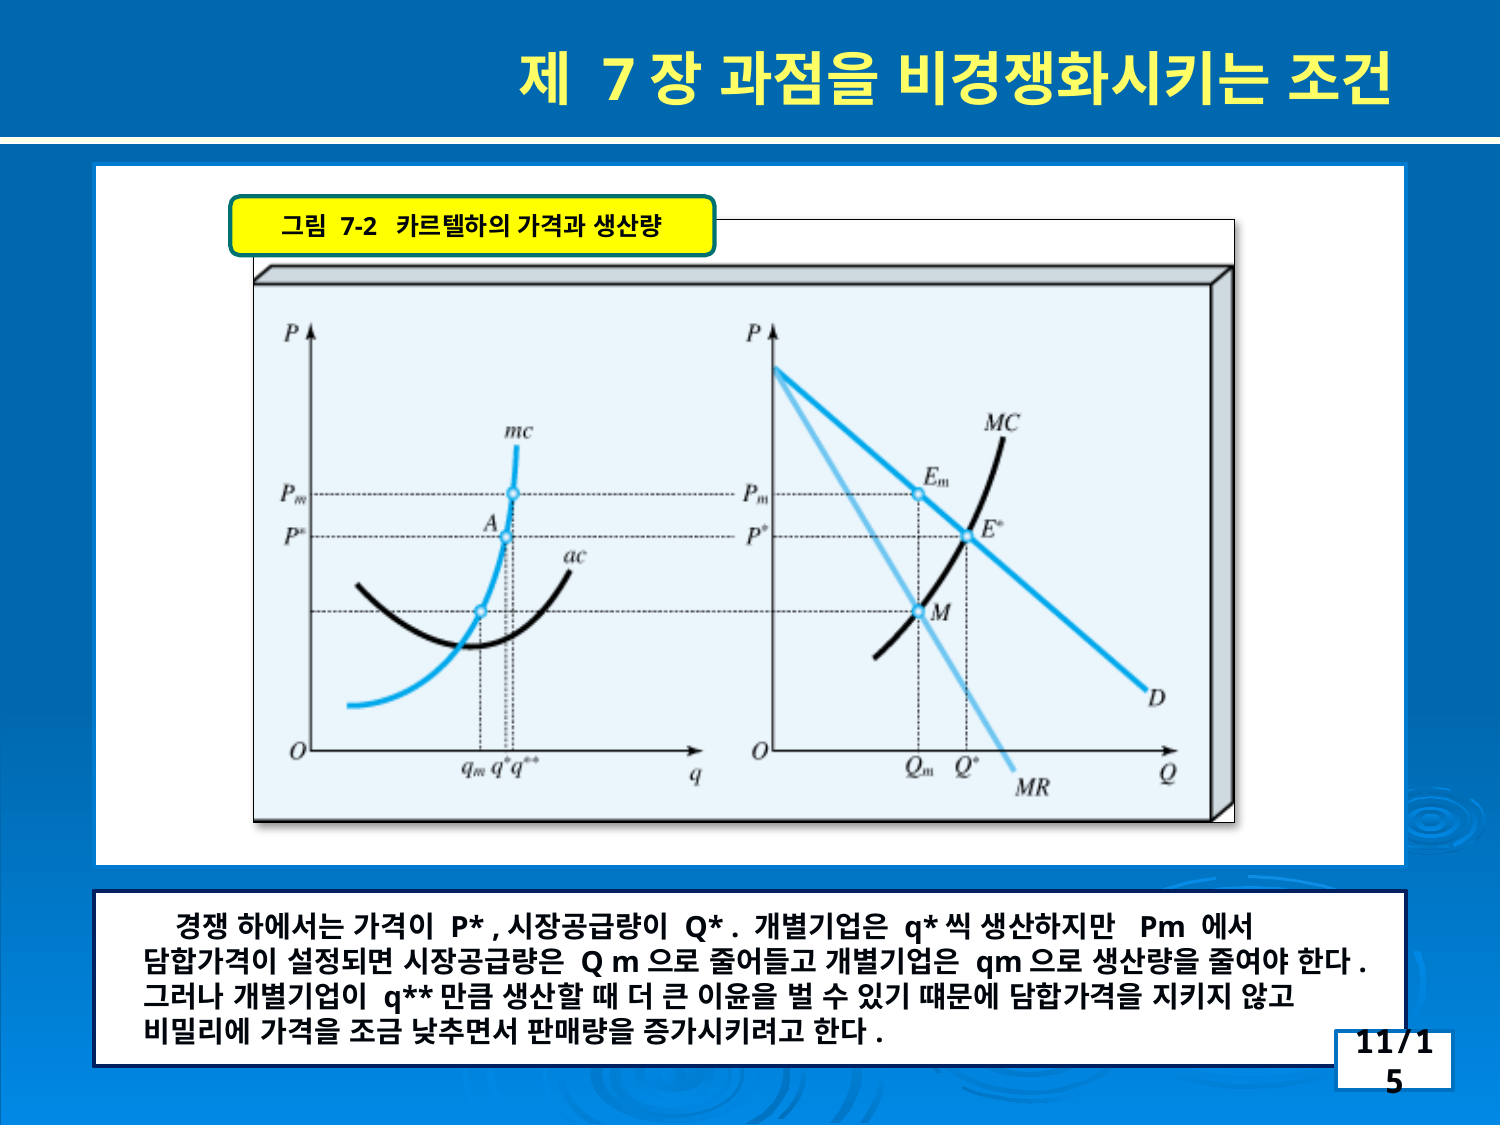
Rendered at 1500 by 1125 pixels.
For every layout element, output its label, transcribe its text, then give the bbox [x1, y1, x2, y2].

text_box [0, 137, 1500, 144]
text_box 11/15 [1334, 1029, 1455, 1092]
picture [253, 219, 1235, 823]
text_box 제 7장 과점을 비경쟁화시키는 조건 [503, 35, 1477, 120]
text_box [92, 162, 1408, 869]
text_box 그림 7-2 카르텔하의 가격과 생산량 [228, 194, 717, 258]
text_box 경쟁 하에서는 가격이 P* ,시장공급량이 Q* . 개별기업은 q*씩 생산하지만 Pm 에서 담합가격이 설정되면 시장공급량은 Q m으로 줄어들고 개별기업은 qm으로 생산량을 줄여야 한다. 그러나 개별기업이 q**만큼 생산할 때 더 큰 이윤을 벌 수 있기 떄문에 담합가격을 지키지 않고 비밀리에 가격을 조금 낮추면서 판매량을 증가시키려고 한다. [92, 889, 1408, 1068]
